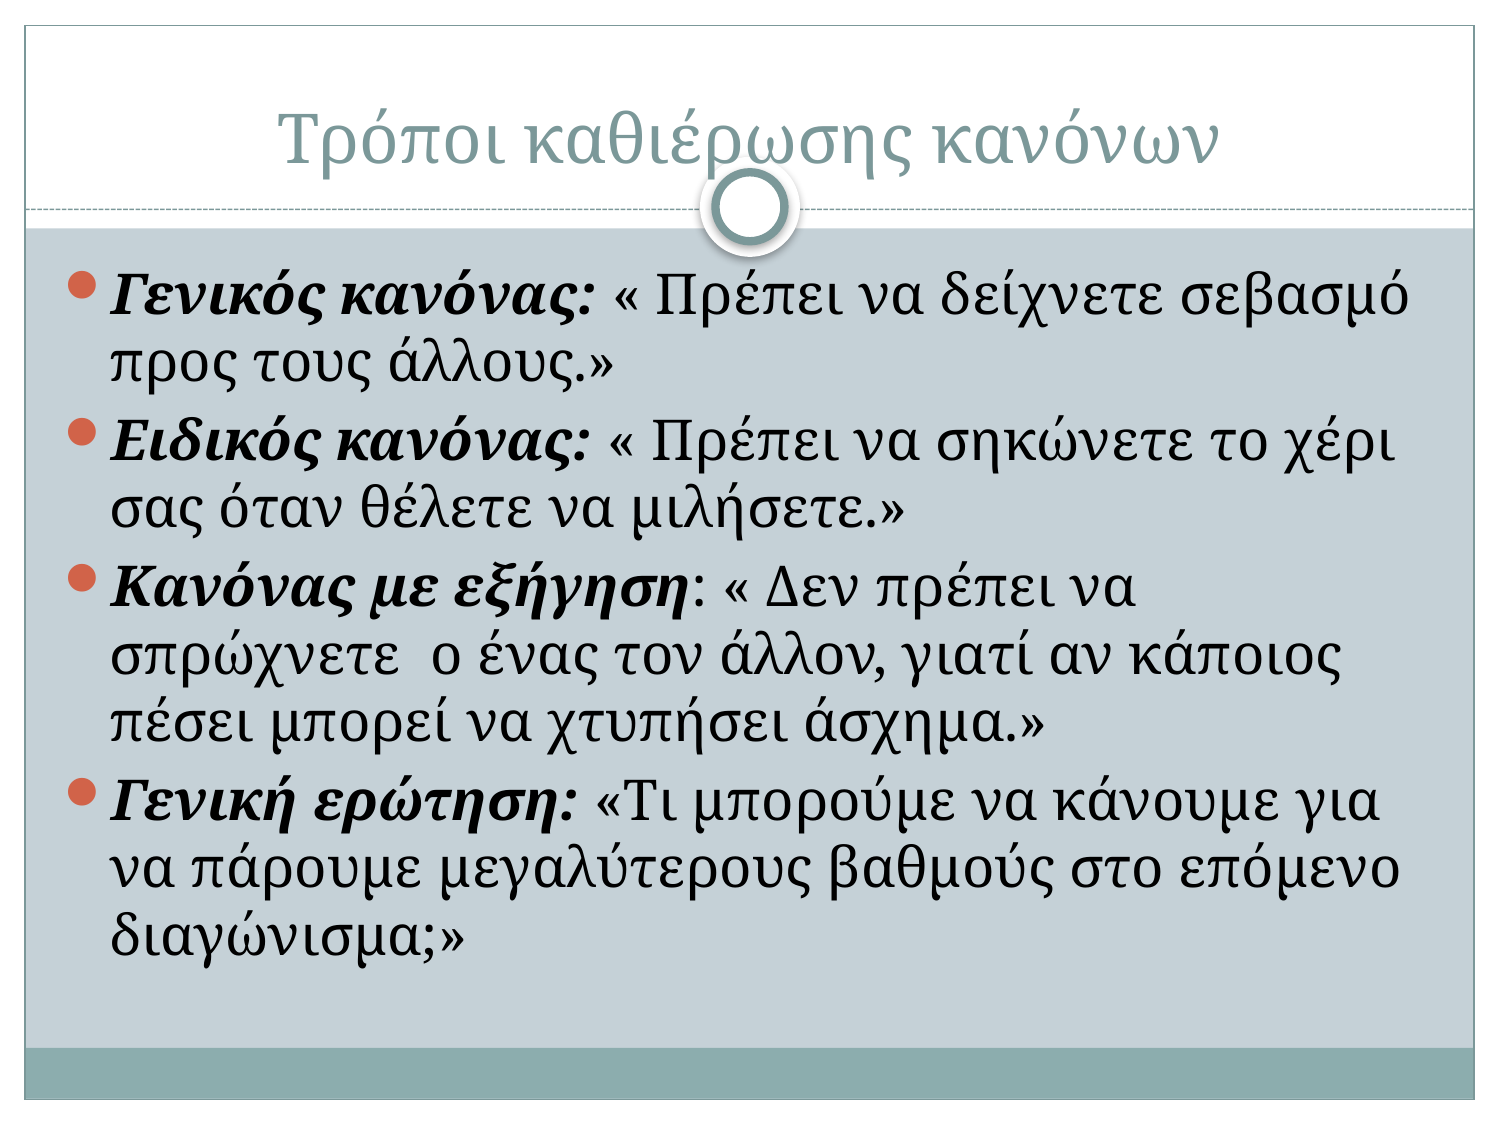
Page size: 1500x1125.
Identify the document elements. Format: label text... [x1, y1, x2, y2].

list Γενικός κανόνας: « Πρέπει να δείχνετε σεβασμό προς τους άλλους.» Ειδικός κανόνας: « Πρέπει να σηκώνετε το χέρι σας όταν θέλετε να μιλήσετε.» Κανόνας με εξήγηση: « Δεν πρέπει να σπρώχνετε ο ένας τον άλλον, γιατί αν κάποιος πέσει μπορεί να χτυπήσει άσχημα.» Γενική ερώτηση: «Τι μπορούμε να κάνουμε για να πάρουμε μεγαλύτερους βαθμούς στο επόμενο διαγώνισμα;» [49, 250, 1445, 1001]
title Τρόποι καθιέρωσης κανόνων [75, 45, 1425, 186]
